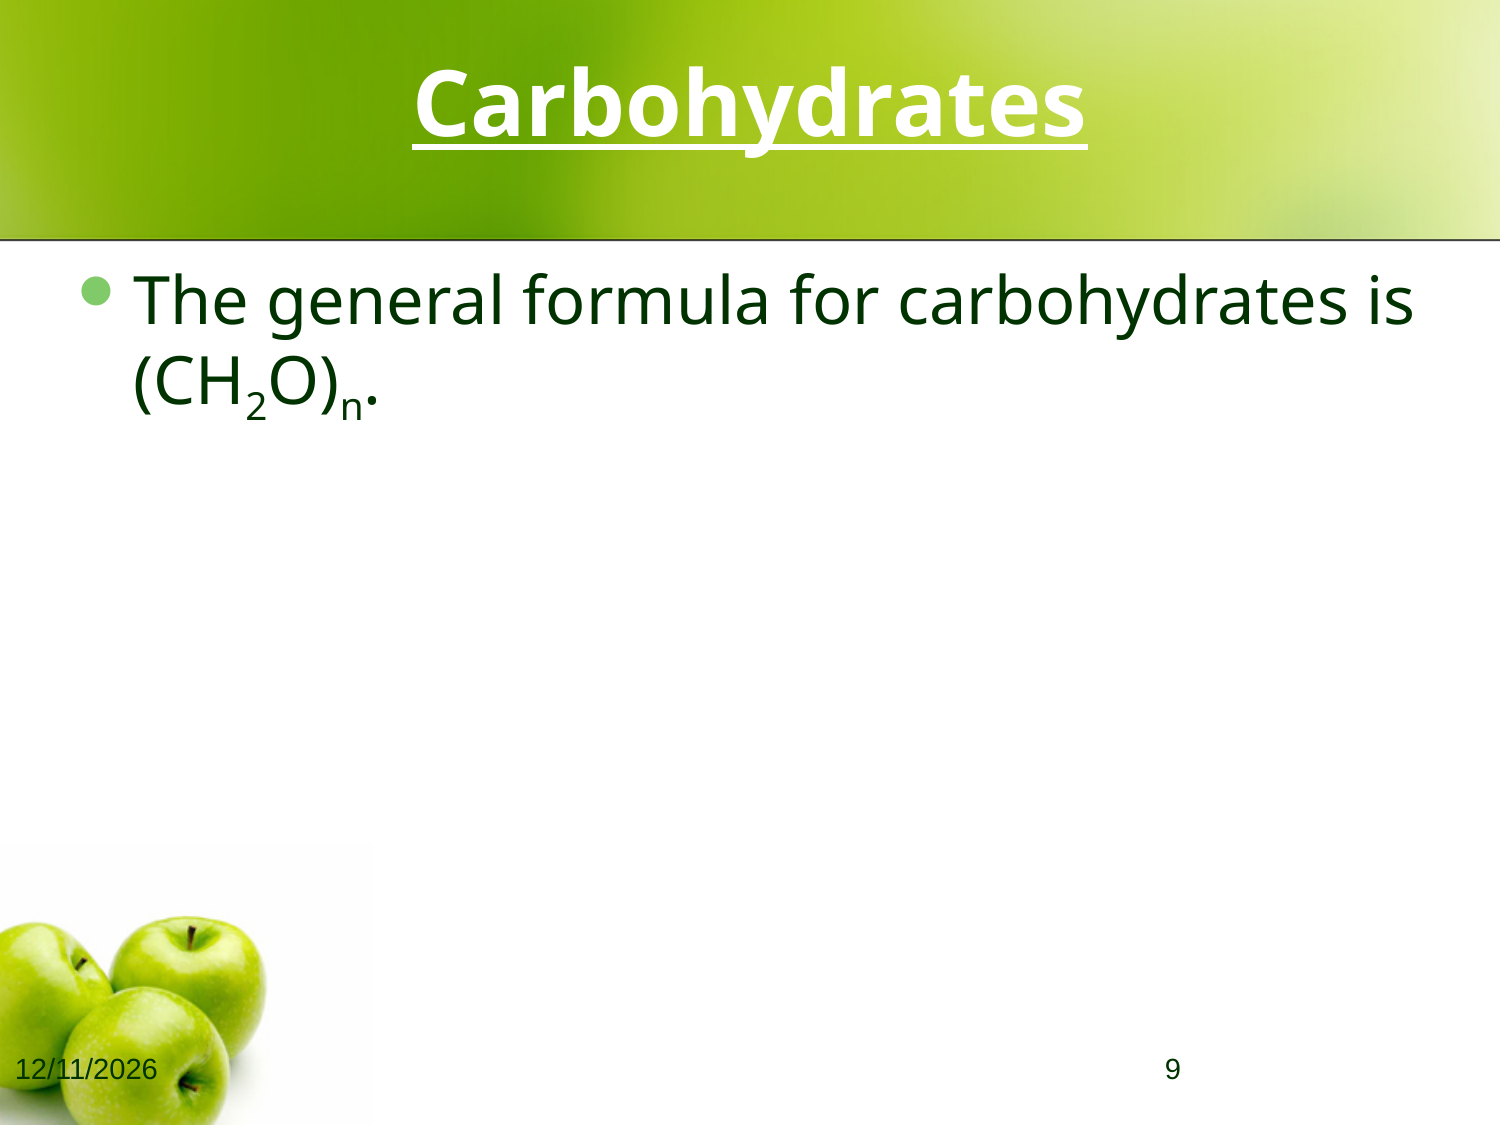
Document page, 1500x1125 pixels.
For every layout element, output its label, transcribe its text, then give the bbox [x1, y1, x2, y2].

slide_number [0, 1042, 350, 1103]
title Carbohydrates [62, 24, 1438, 176]
picture [0, 0, 1500, 1125]
slide_number 9 [1149, 1042, 1500, 1103]
list The general formula for carbohydrates is (CH2O)n. [62, 249, 1438, 913]
